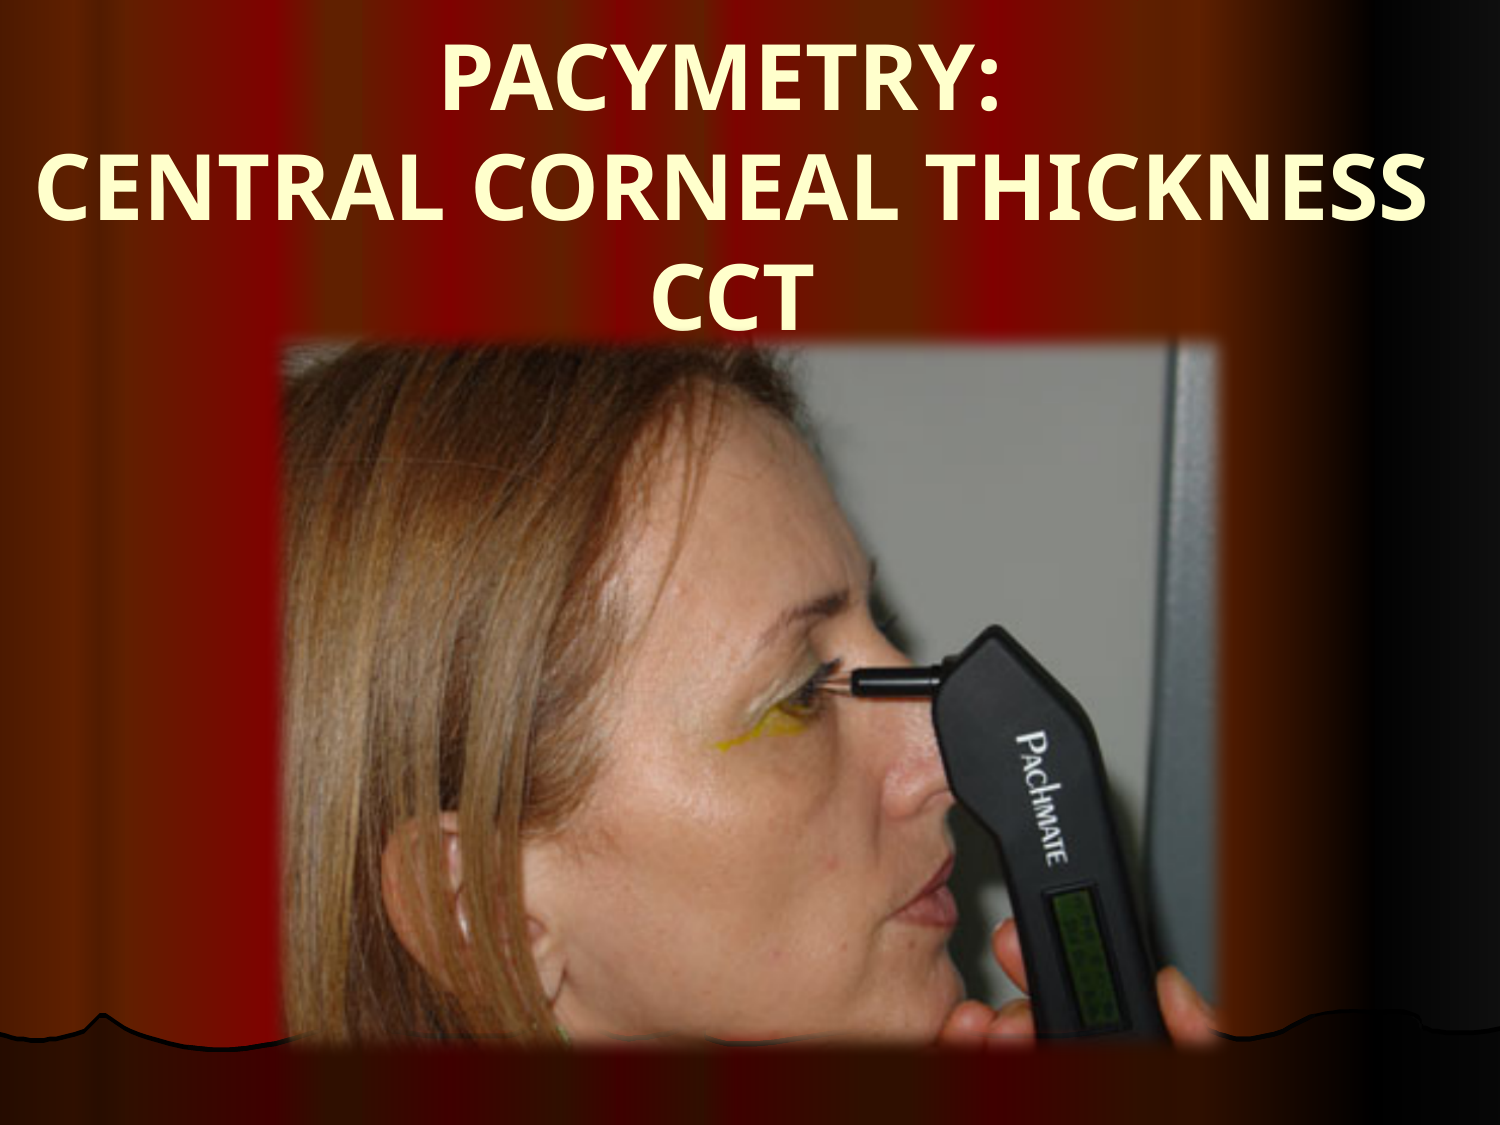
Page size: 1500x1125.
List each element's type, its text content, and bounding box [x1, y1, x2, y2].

title PACYMETRY: CENTRAL CORNEAL THICKNESS CCT [0, 89, 1483, 278]
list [265, 325, 1235, 1061]
